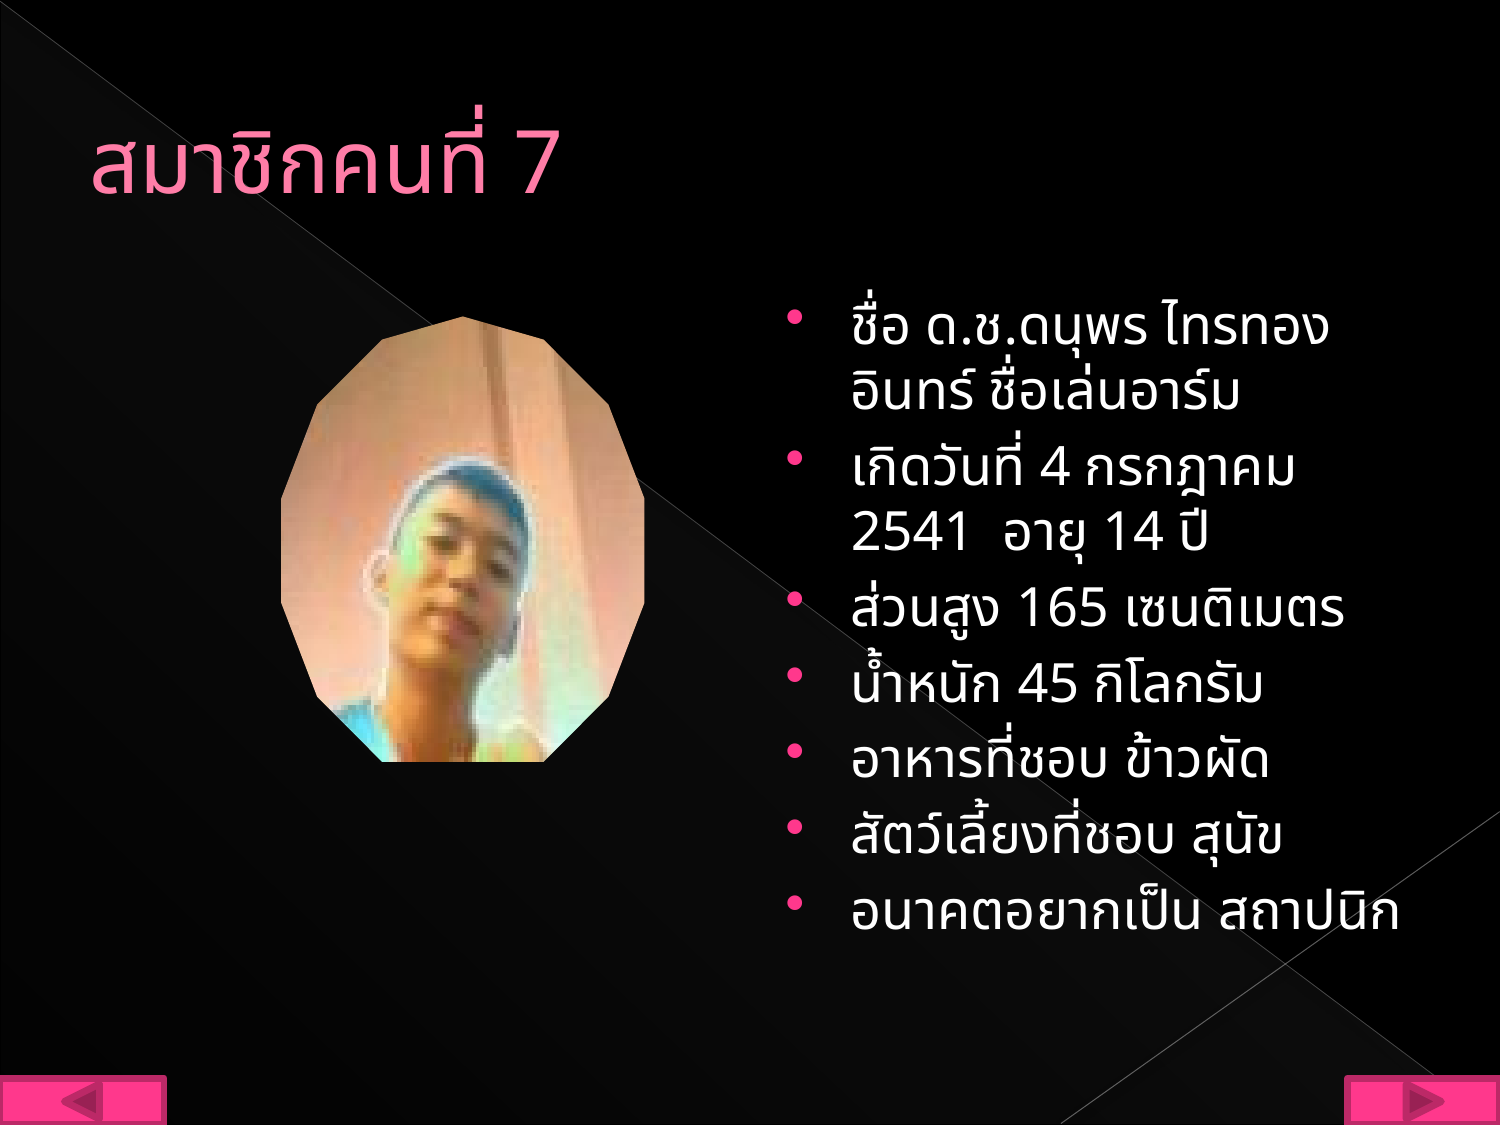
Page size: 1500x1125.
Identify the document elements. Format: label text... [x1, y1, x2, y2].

list ชื่อ ด.ช.ดนุพร ไทรทองอินทร์ ชื่อเล่นอาร์ม เกิดวันที่ 4 กรกฎาคม 2541 อายุ 14 ปี ส่วนสูง 165 เซนติเมตร น้ำหนัก 45 กิโลกรัม อาหารที่ชอบ ข้าวผัด สัตว์เลี้ยงที่ชอบ สุนัข อนาคตอยากเป็น สถาปนิก [762, 282, 1425, 1025]
text_box [0, 1075, 167, 1125]
text_box [1344, 1075, 1500, 1125]
title สมาชิกคนที่ 7 [75, 43, 1425, 274]
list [280, 316, 645, 762]
